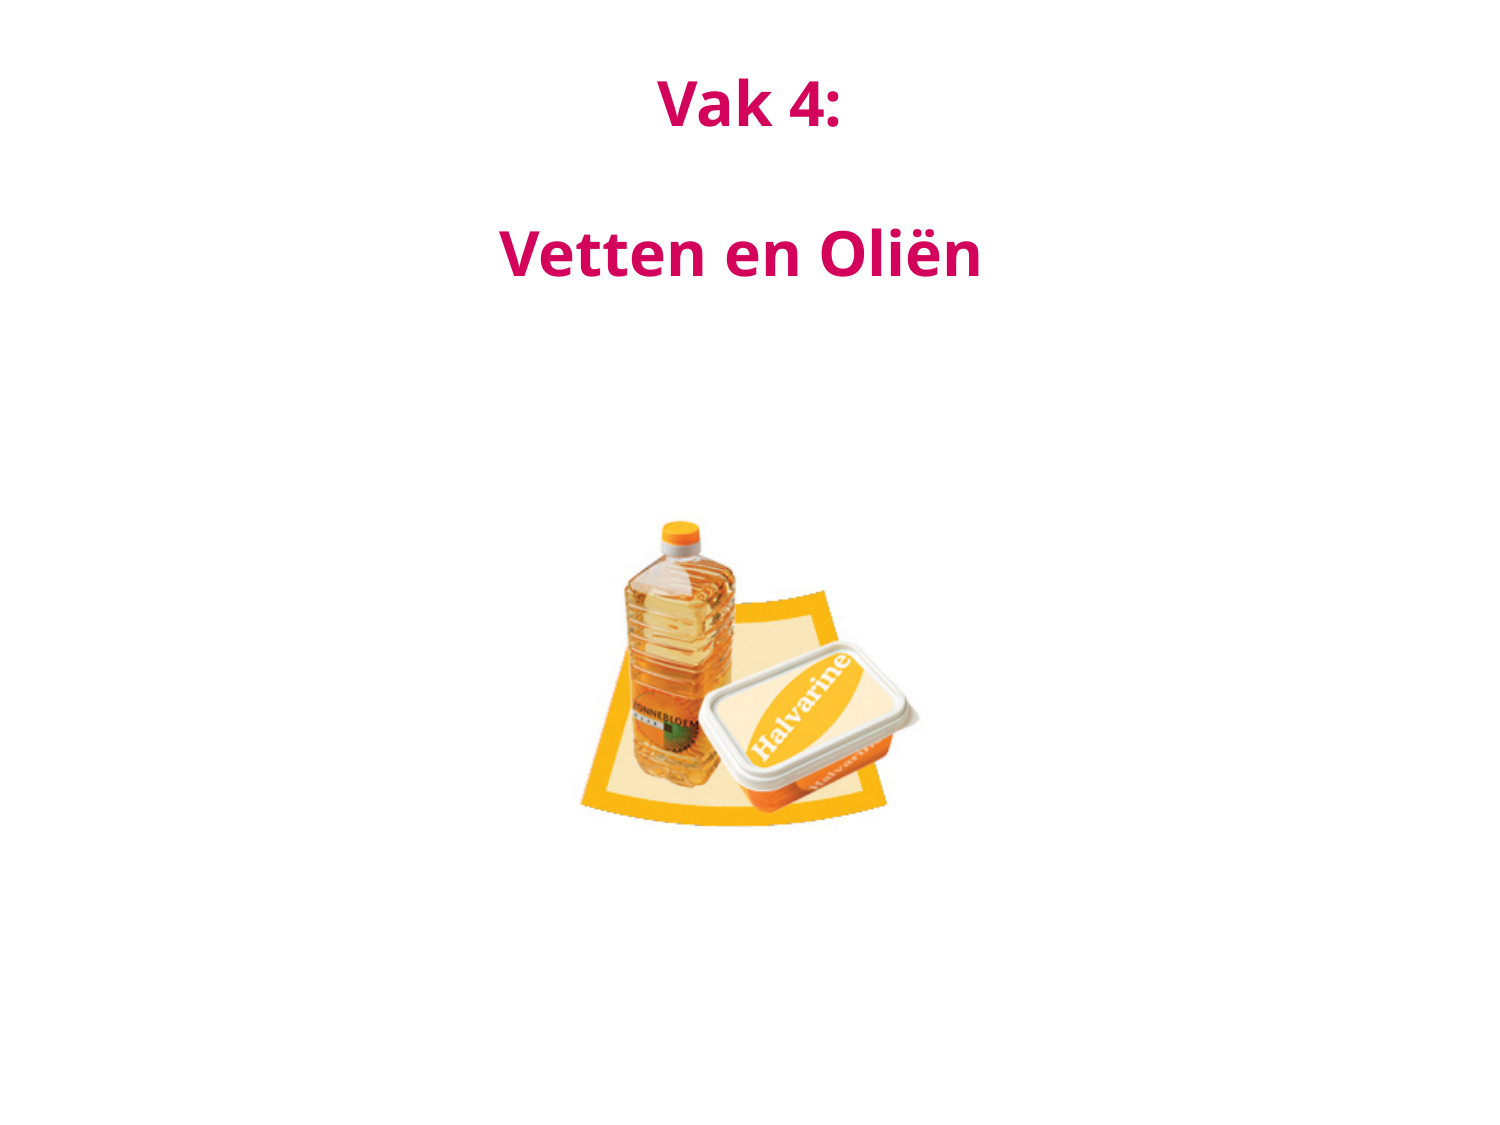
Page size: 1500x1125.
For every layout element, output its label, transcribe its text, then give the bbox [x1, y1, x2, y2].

picture [548, 491, 946, 865]
title Vak 4: Vetten en Oliën [75, 45, 1425, 233]
